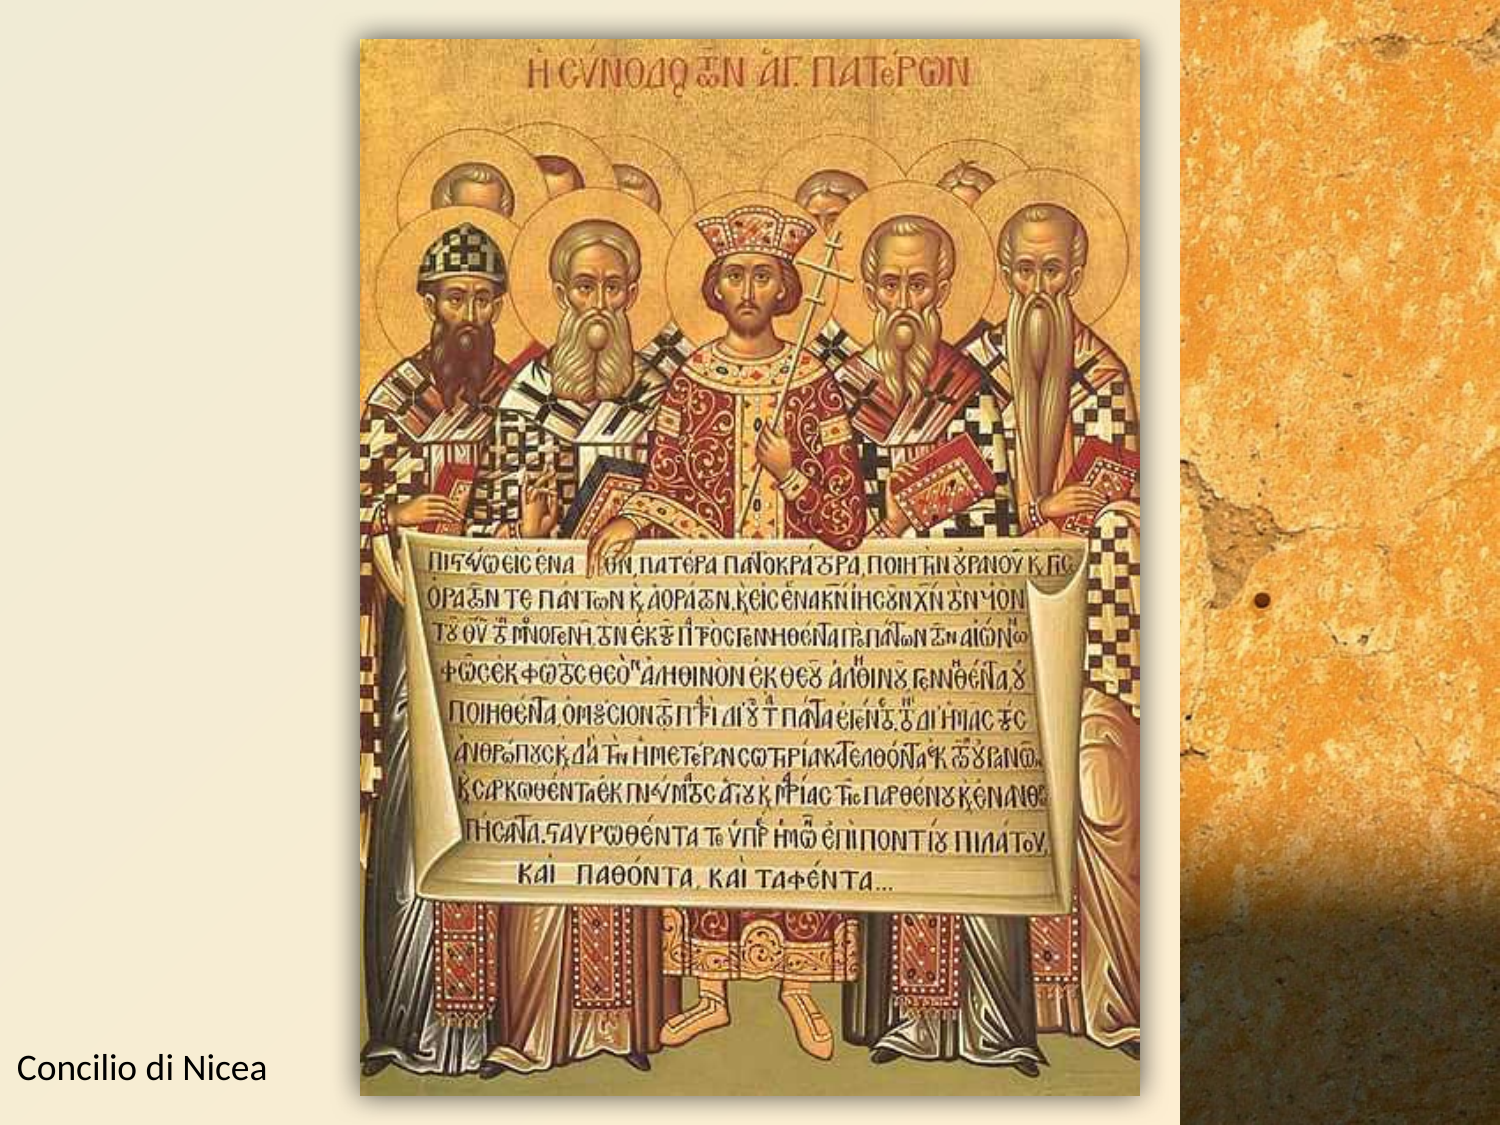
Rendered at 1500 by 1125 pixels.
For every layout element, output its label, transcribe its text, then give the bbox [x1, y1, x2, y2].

text_box Concilio di Nicea [2, 1035, 298, 1096]
picture [1180, 0, 1500, 1125]
picture [359, 39, 1141, 1097]
